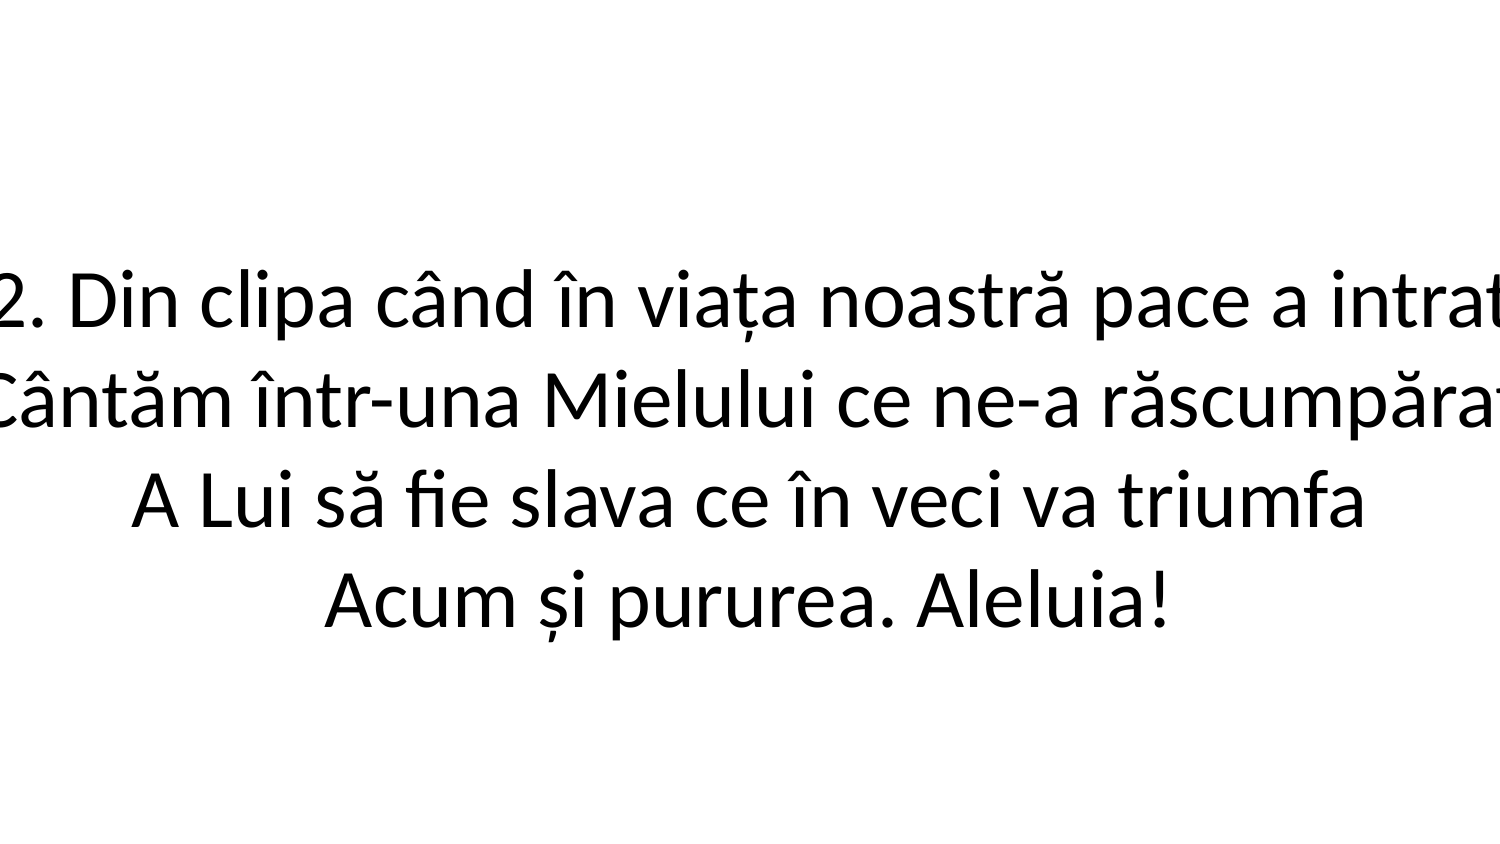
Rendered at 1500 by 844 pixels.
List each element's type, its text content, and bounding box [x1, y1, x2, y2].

text_box 2. Din clipa când în viața noastră pace a intrat Cântăm într-una Mielului ce ne-a răscumpărat A Lui să fie slava ce în veci va triumfa Acum și pururea. Aleluia! [0, 192, 1500, 652]
